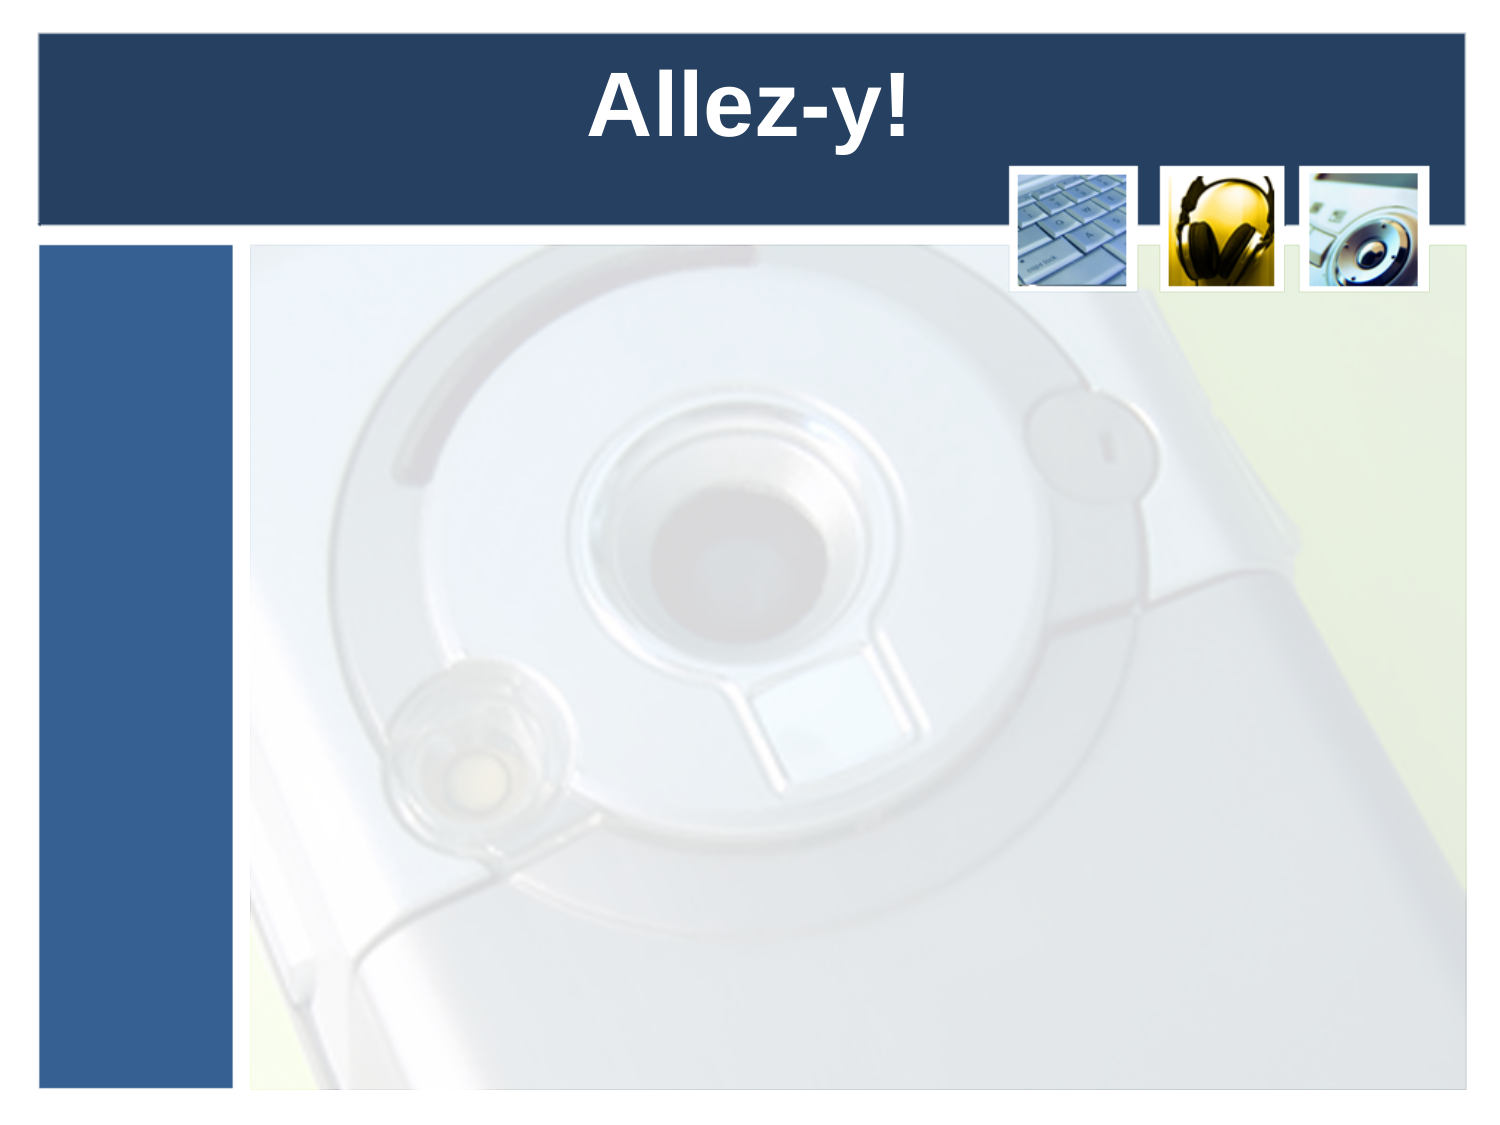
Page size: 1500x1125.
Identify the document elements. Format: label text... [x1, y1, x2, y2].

picture [0, 0, 1500, 1125]
title Allez-y! [75, 37, 1425, 163]
